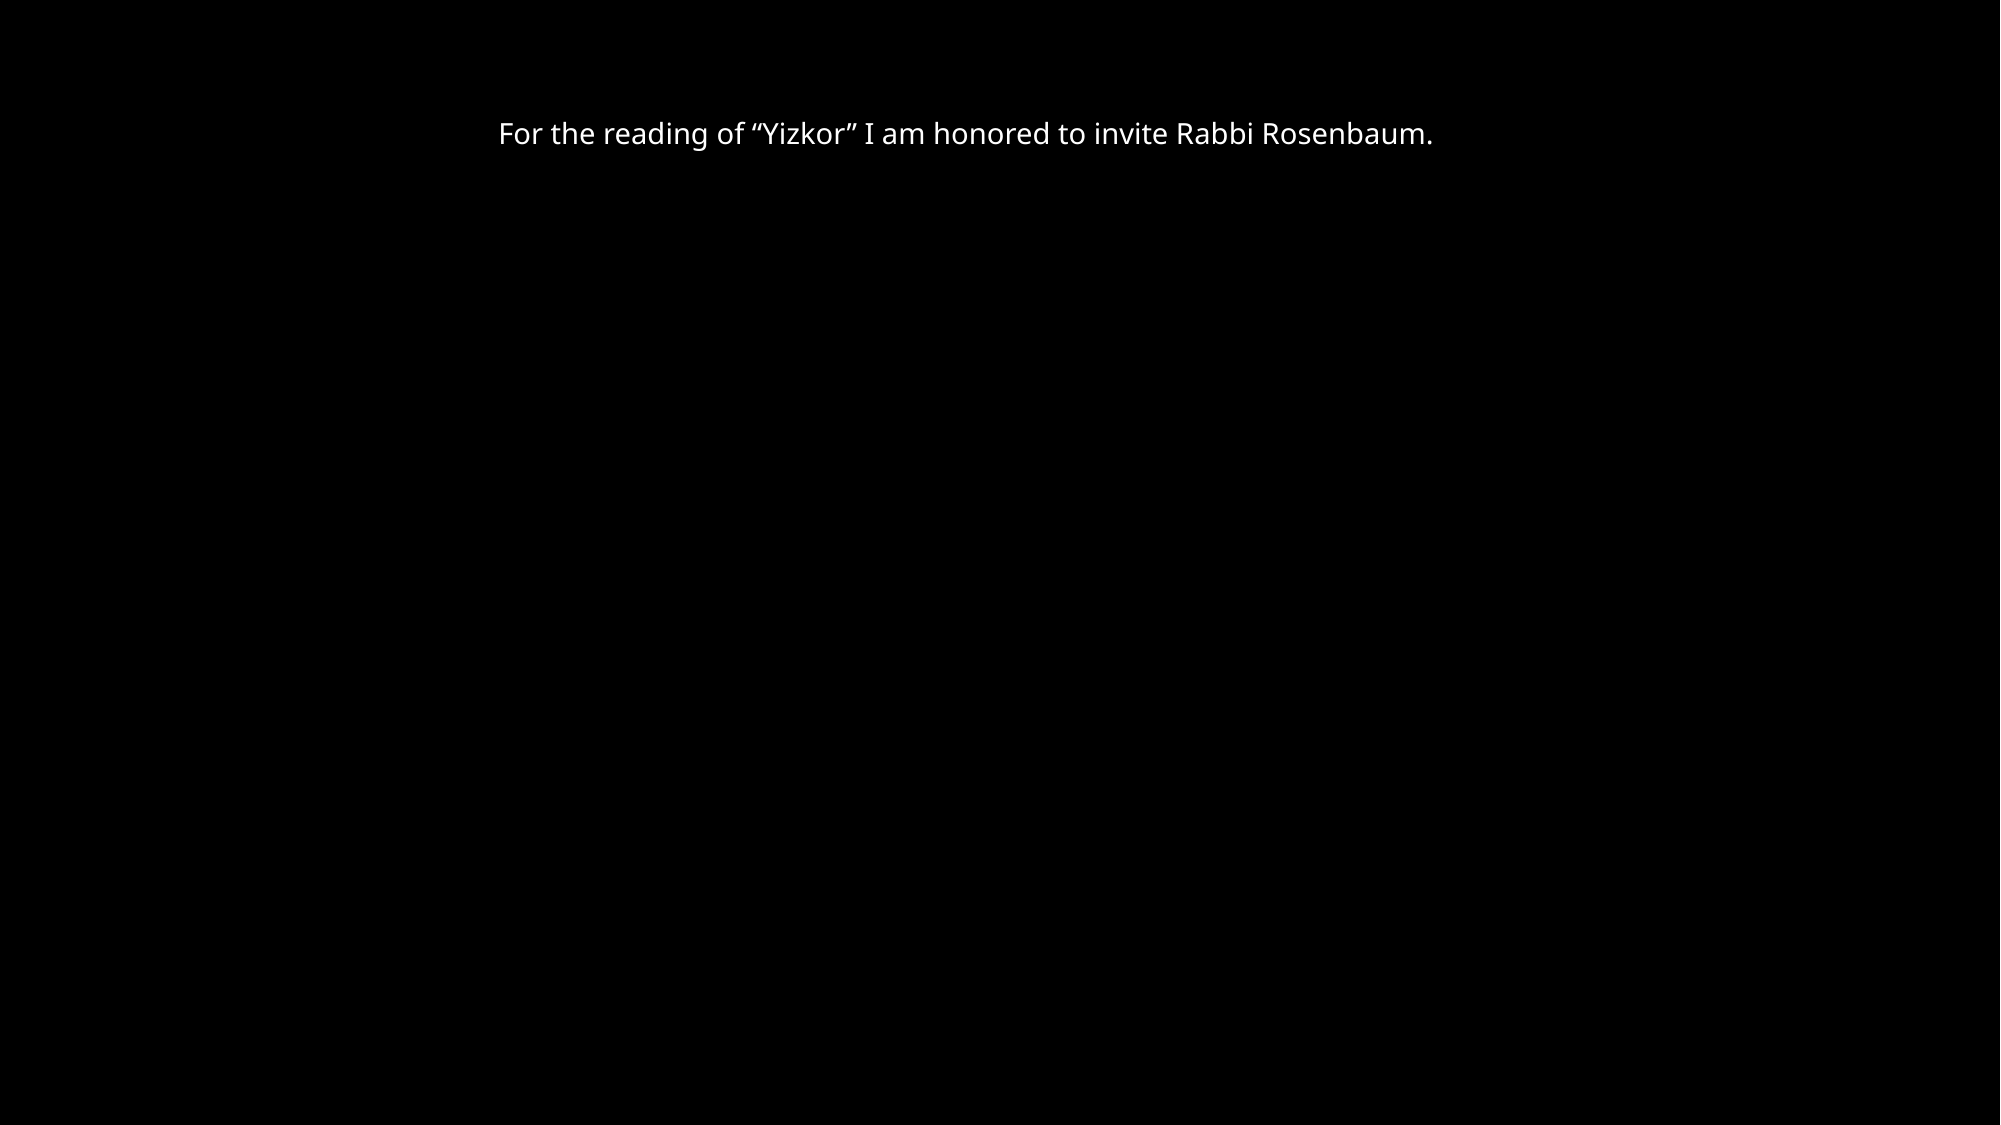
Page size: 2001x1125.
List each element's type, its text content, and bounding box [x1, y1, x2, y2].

text_box For the reading of “Yizkor” I am honored to invite Rabbi Rosenbaum. [33, 108, 1900, 159]
